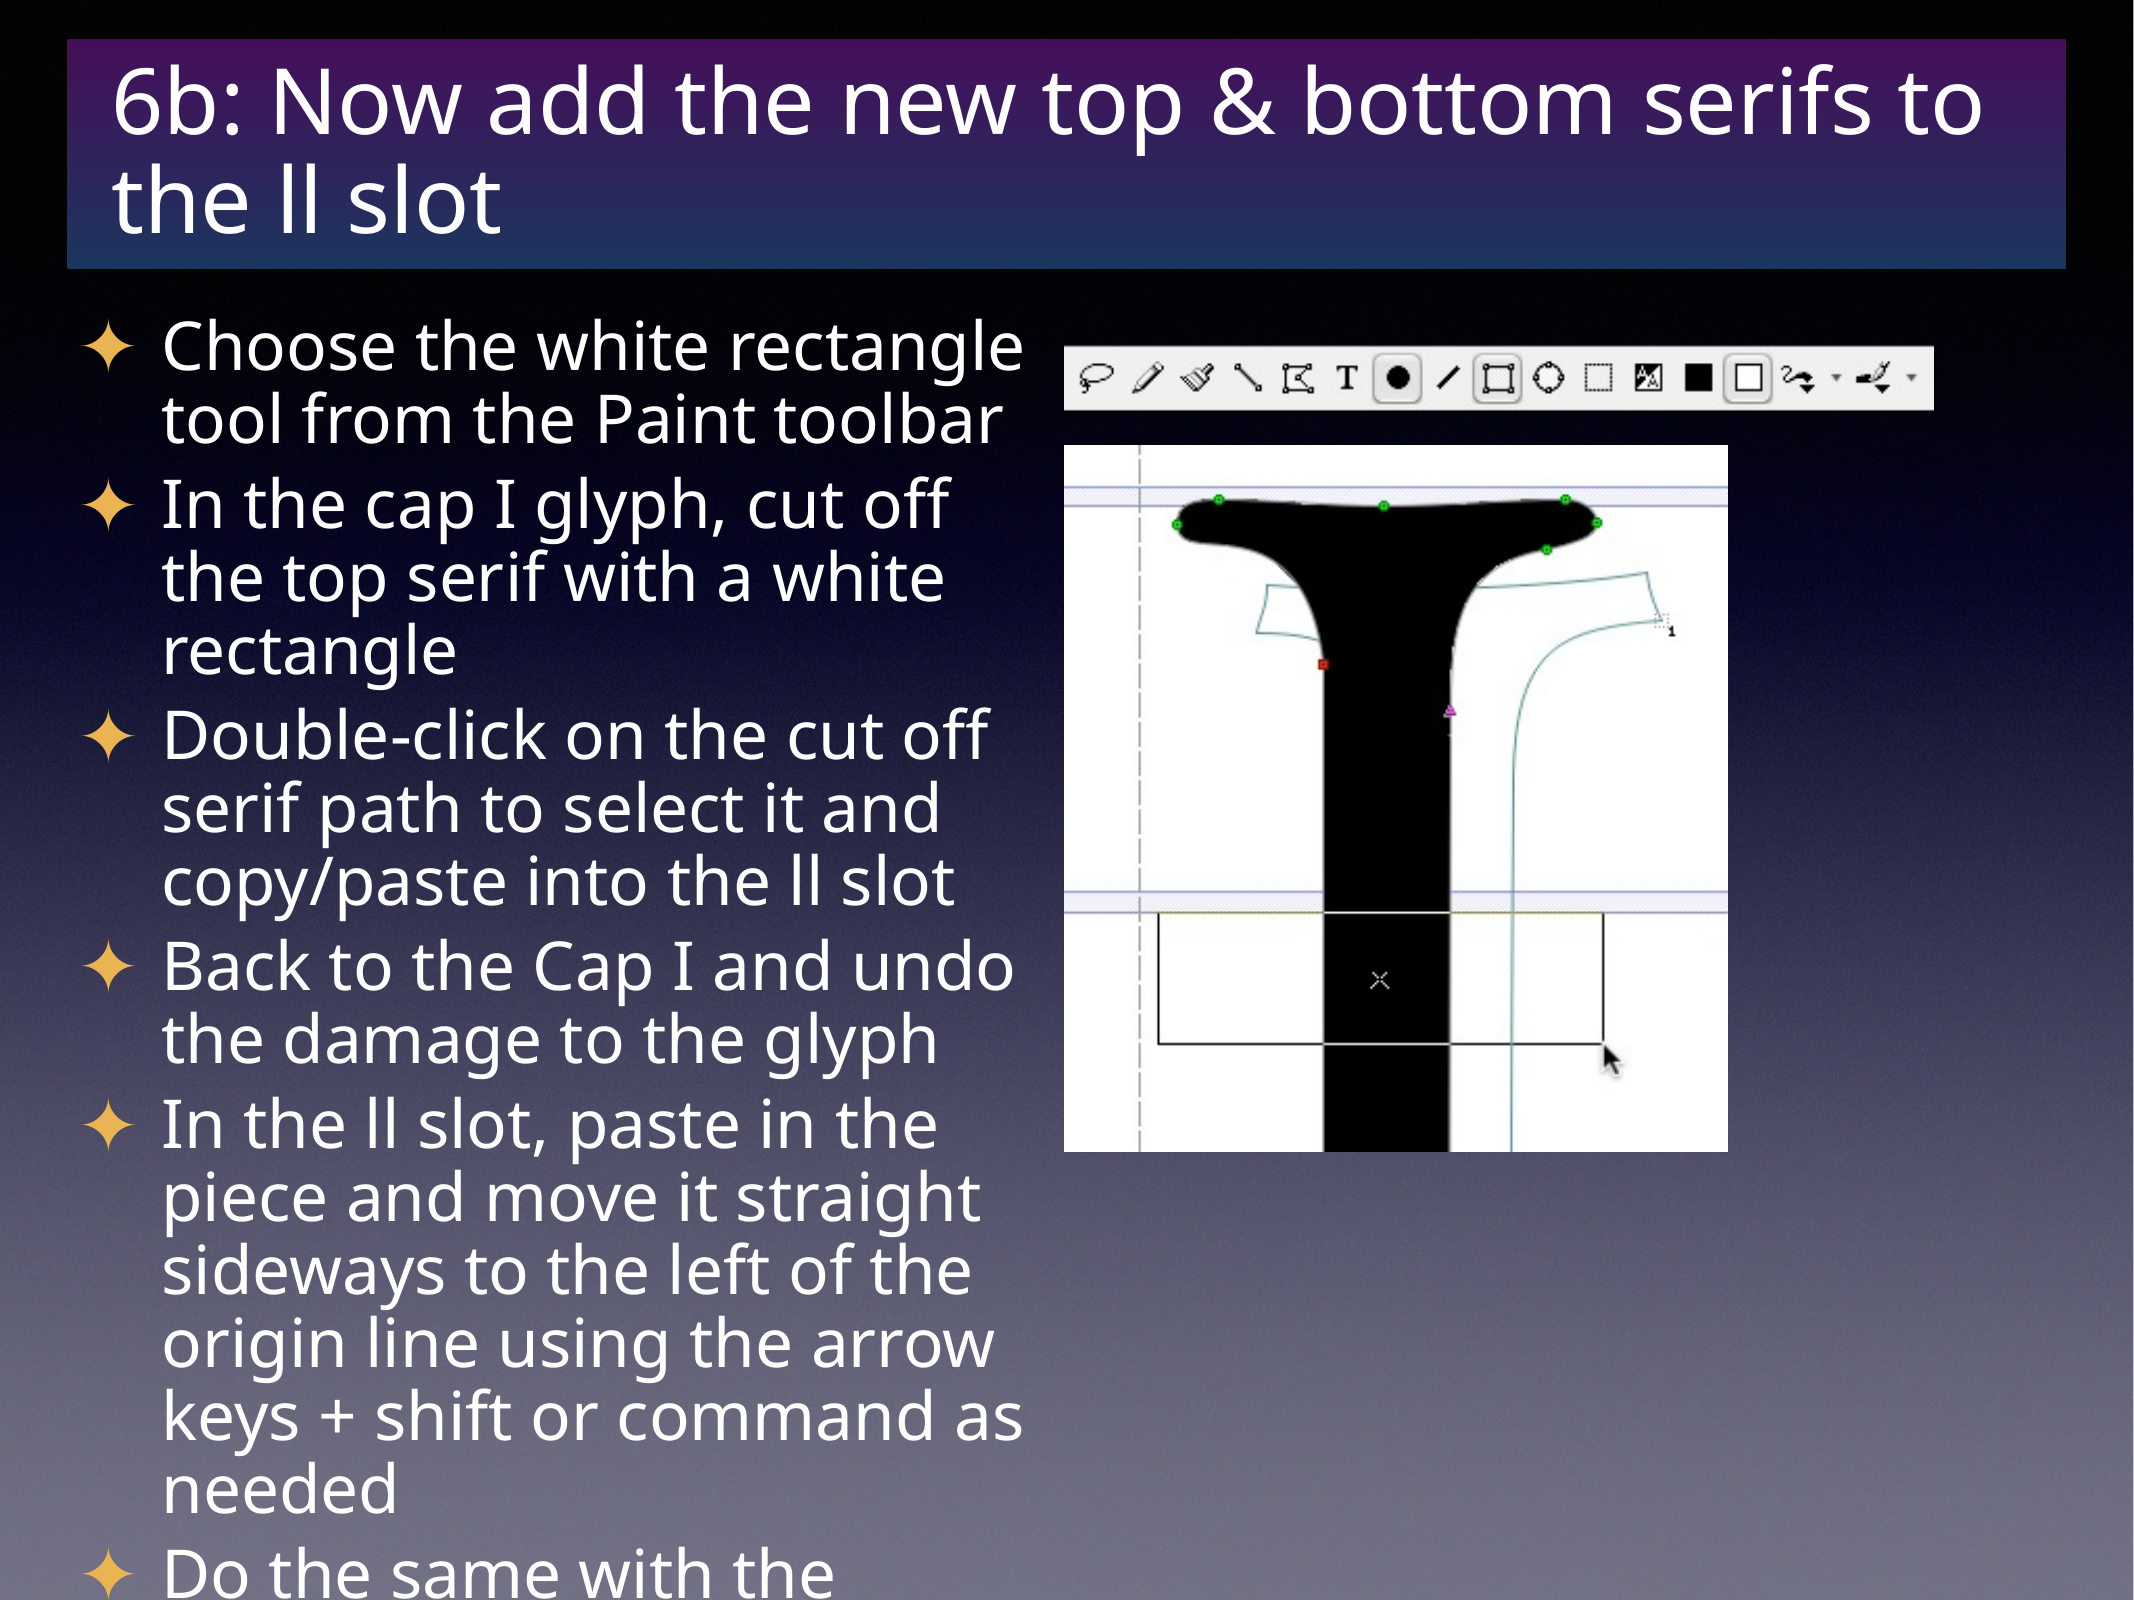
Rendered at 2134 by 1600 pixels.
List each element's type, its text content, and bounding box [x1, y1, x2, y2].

title 6b: Now add the new top & bottom serifs to the ll slot [67, 39, 2067, 270]
picture [0, 0, 2134, 1600]
list Choose the white rectangle tool from the Paint toolbar In the cap I glyph, cut off the top serif with a white rectangle Double-click on the cut off serif path to select it and copy/paste into the ll slot Back to the Cap I and undo the damage to the glyph In the ll slot, paste in the piece and move it straight sideways to the left of the origin line using the arrow keys + shift or command as needed Do the same with the bottom serif [57, 311, 1055, 1447]
